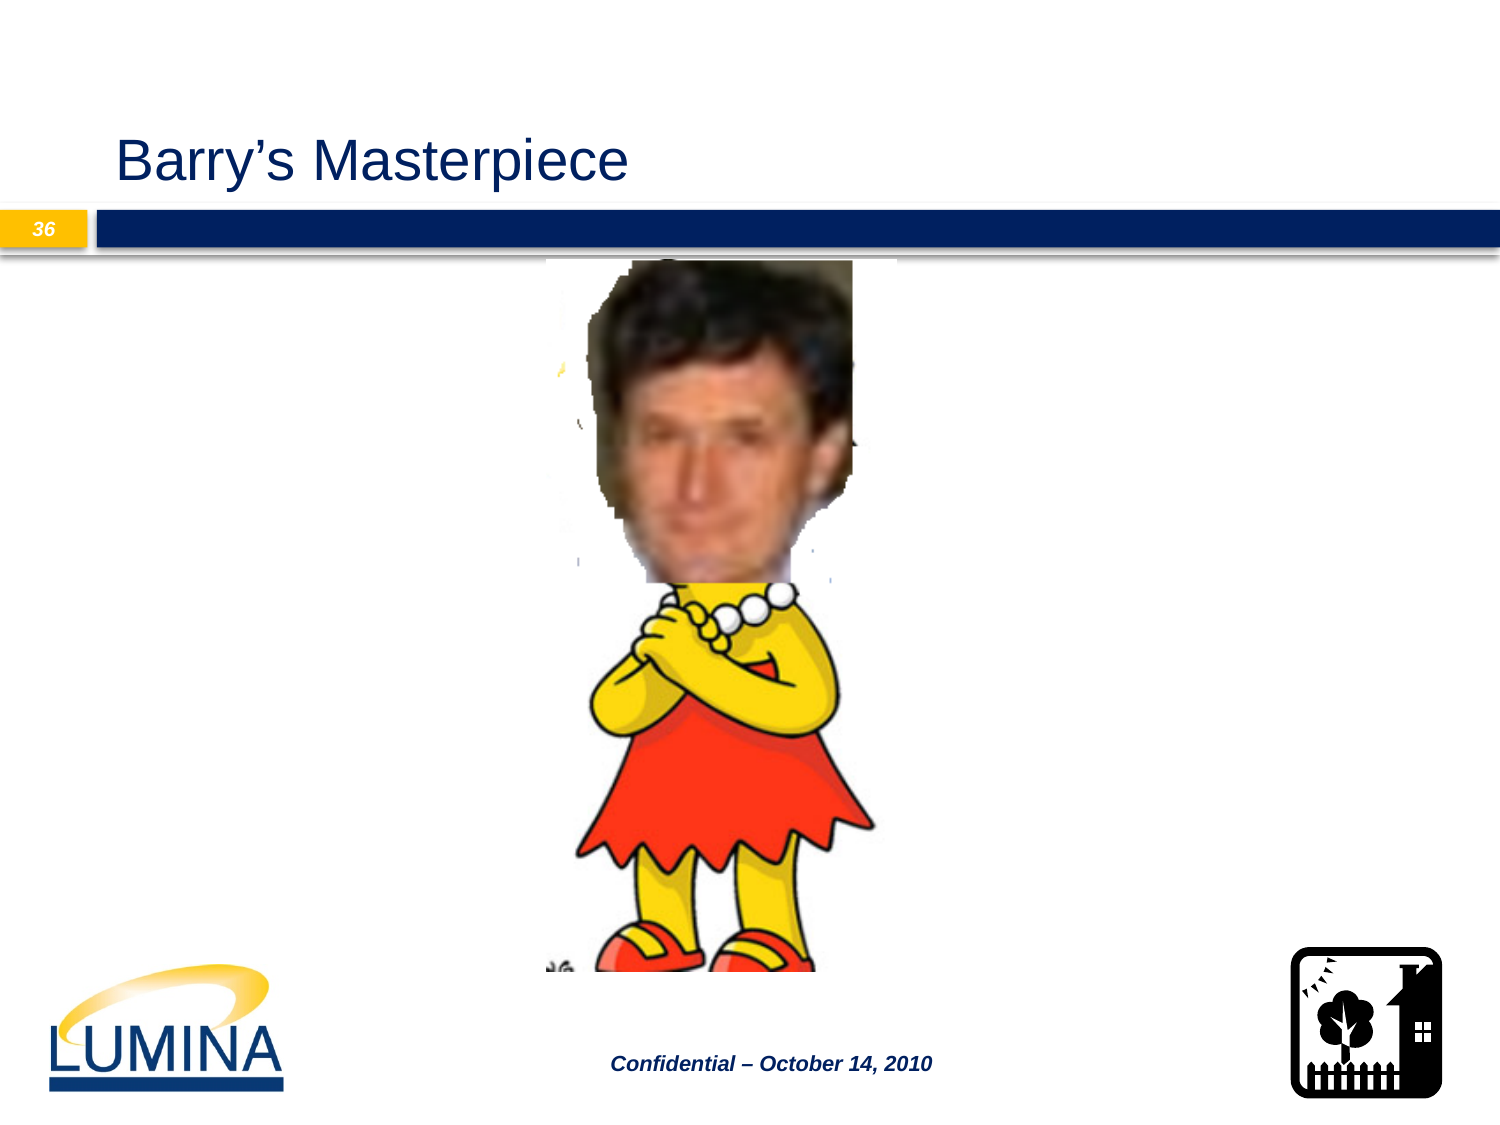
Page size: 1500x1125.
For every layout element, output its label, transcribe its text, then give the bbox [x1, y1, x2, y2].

slide_number 35 [0, 208, 88, 249]
picture [546, 258, 898, 972]
title Barry’s Masterpiece [100, 37, 1439, 201]
picture [49, 964, 284, 1094]
